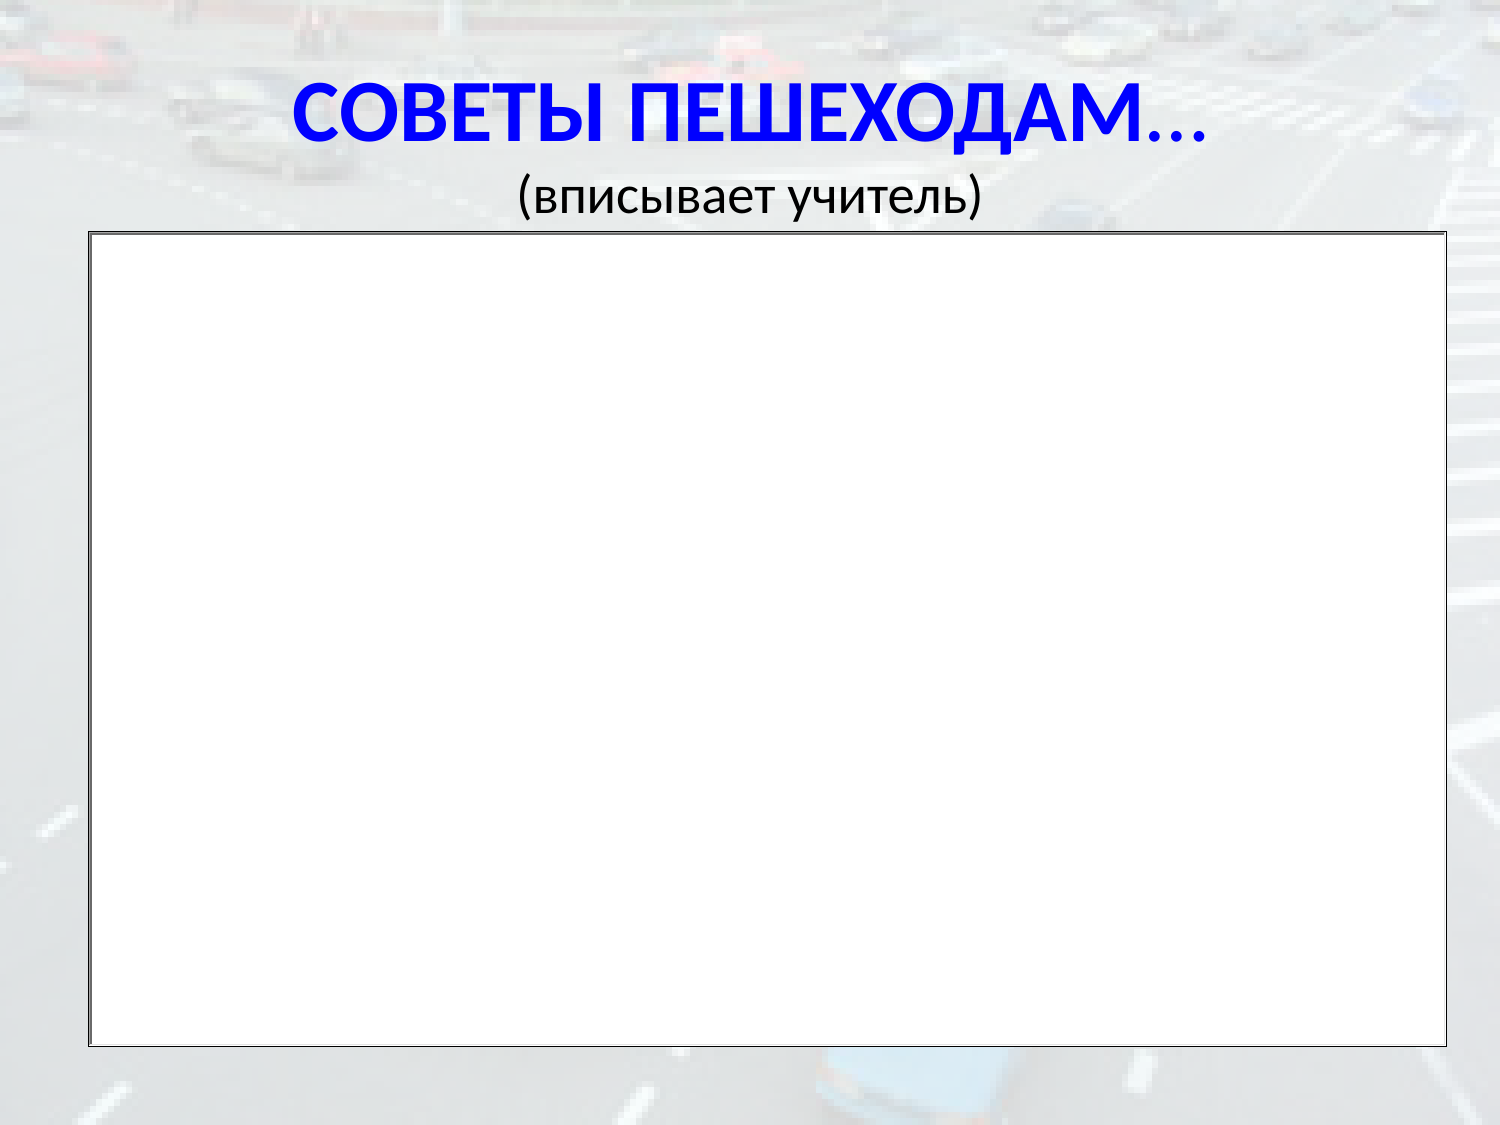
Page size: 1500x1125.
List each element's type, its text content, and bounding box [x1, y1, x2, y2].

title СОВЕТЫ ПЕШЕХОДАМ… (вписывает учитель) [74, 44, 1426, 233]
